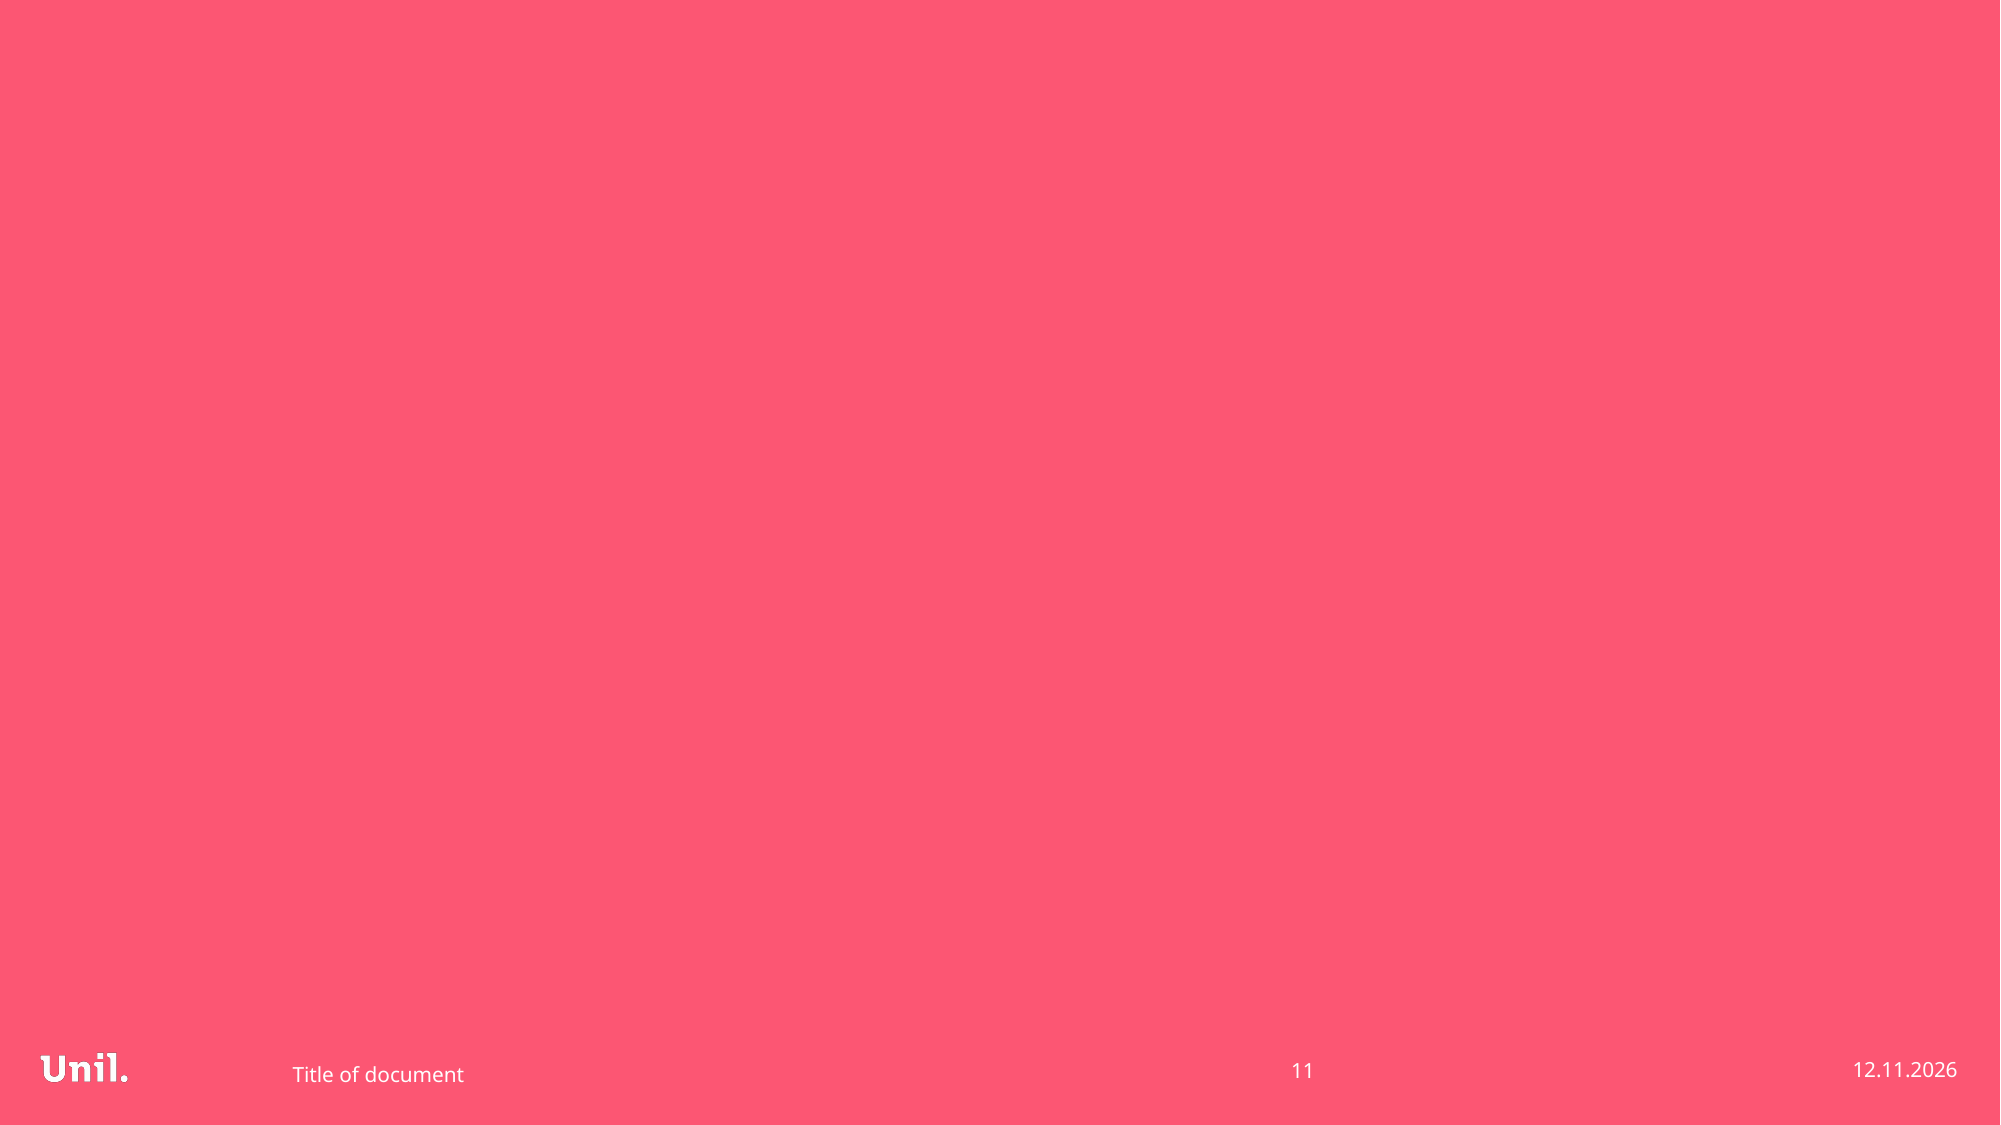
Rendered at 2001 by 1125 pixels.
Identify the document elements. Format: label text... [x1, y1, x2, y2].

footer Title of document [292, 1011, 1048, 1087]
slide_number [1789, 1026, 1958, 1086]
slide_number 11 [1250, 1037, 1355, 1086]
picture [27, 1042, 141, 1095]
